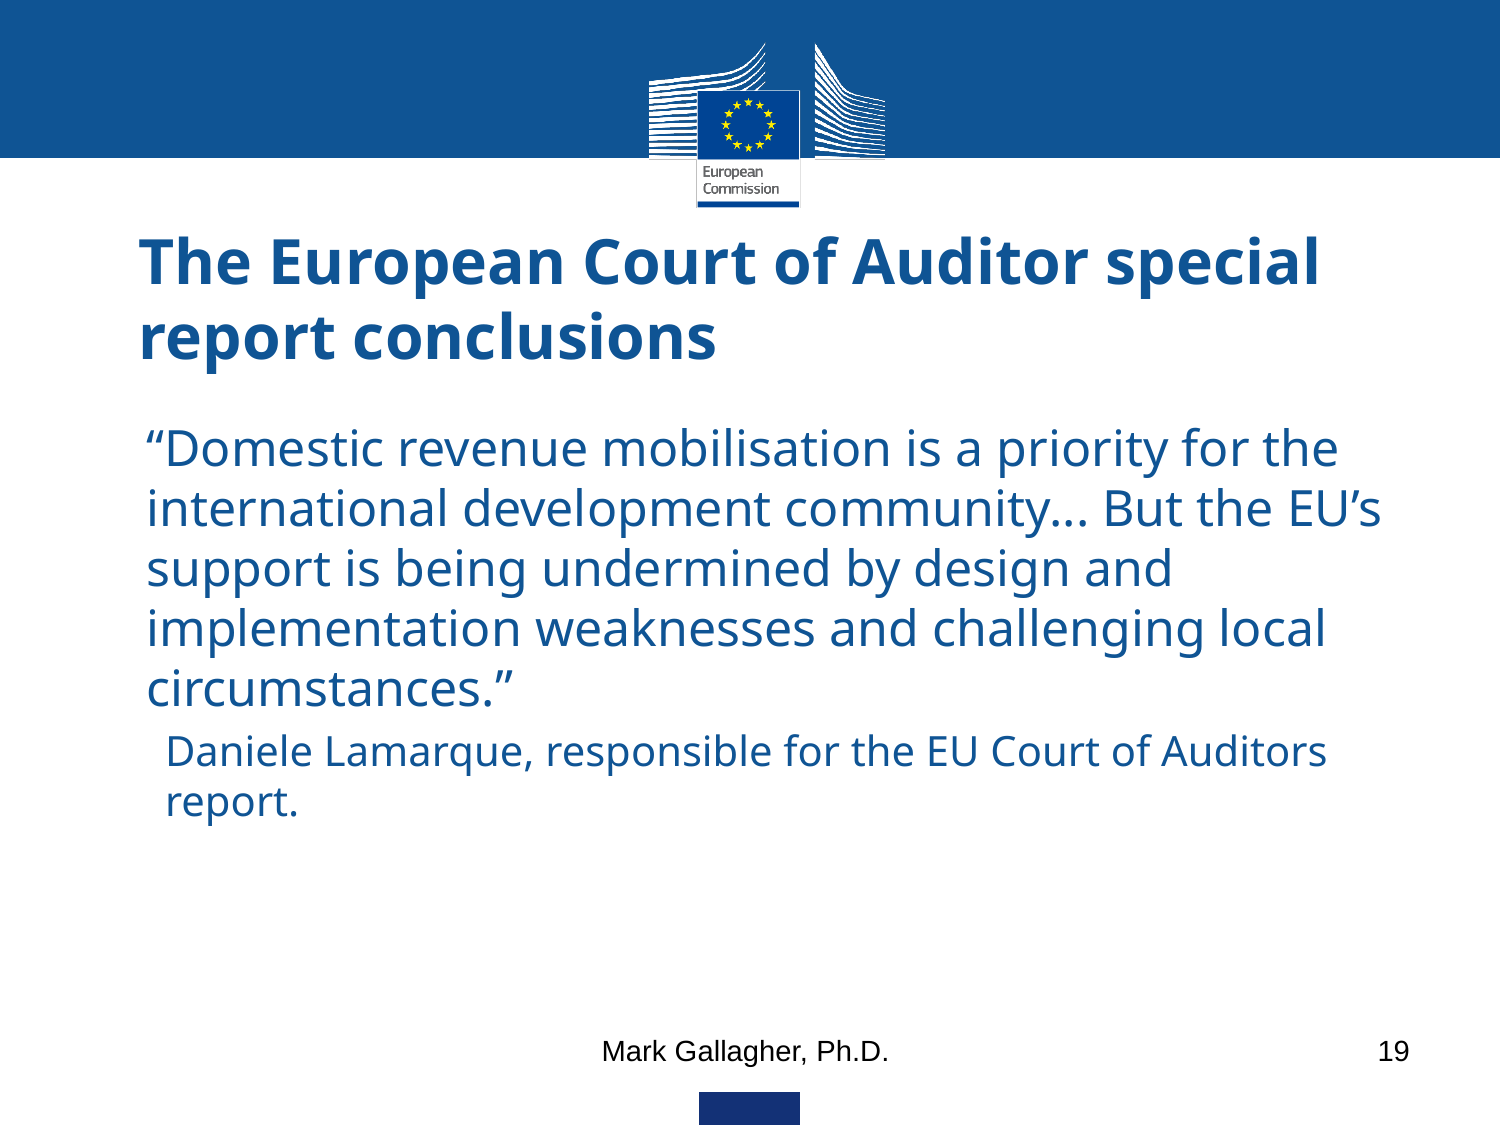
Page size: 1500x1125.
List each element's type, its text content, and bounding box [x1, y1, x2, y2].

slide_number 19 [1074, 1024, 1425, 1103]
list “Domestic revenue mobilisation is a priority for the international development community... But the EU’s support is being undermined by design and implementation weaknesses and challenging local circumstances.” Daniele Lamarque, responsible for the EU Court of Auditors report. [75, 408, 1425, 988]
title The European Court of Auditor special report conclusions [64, 219, 1415, 374]
footer Mark Gallagher, Ph.D. [512, 1024, 988, 1103]
picture [649, 42, 885, 208]
